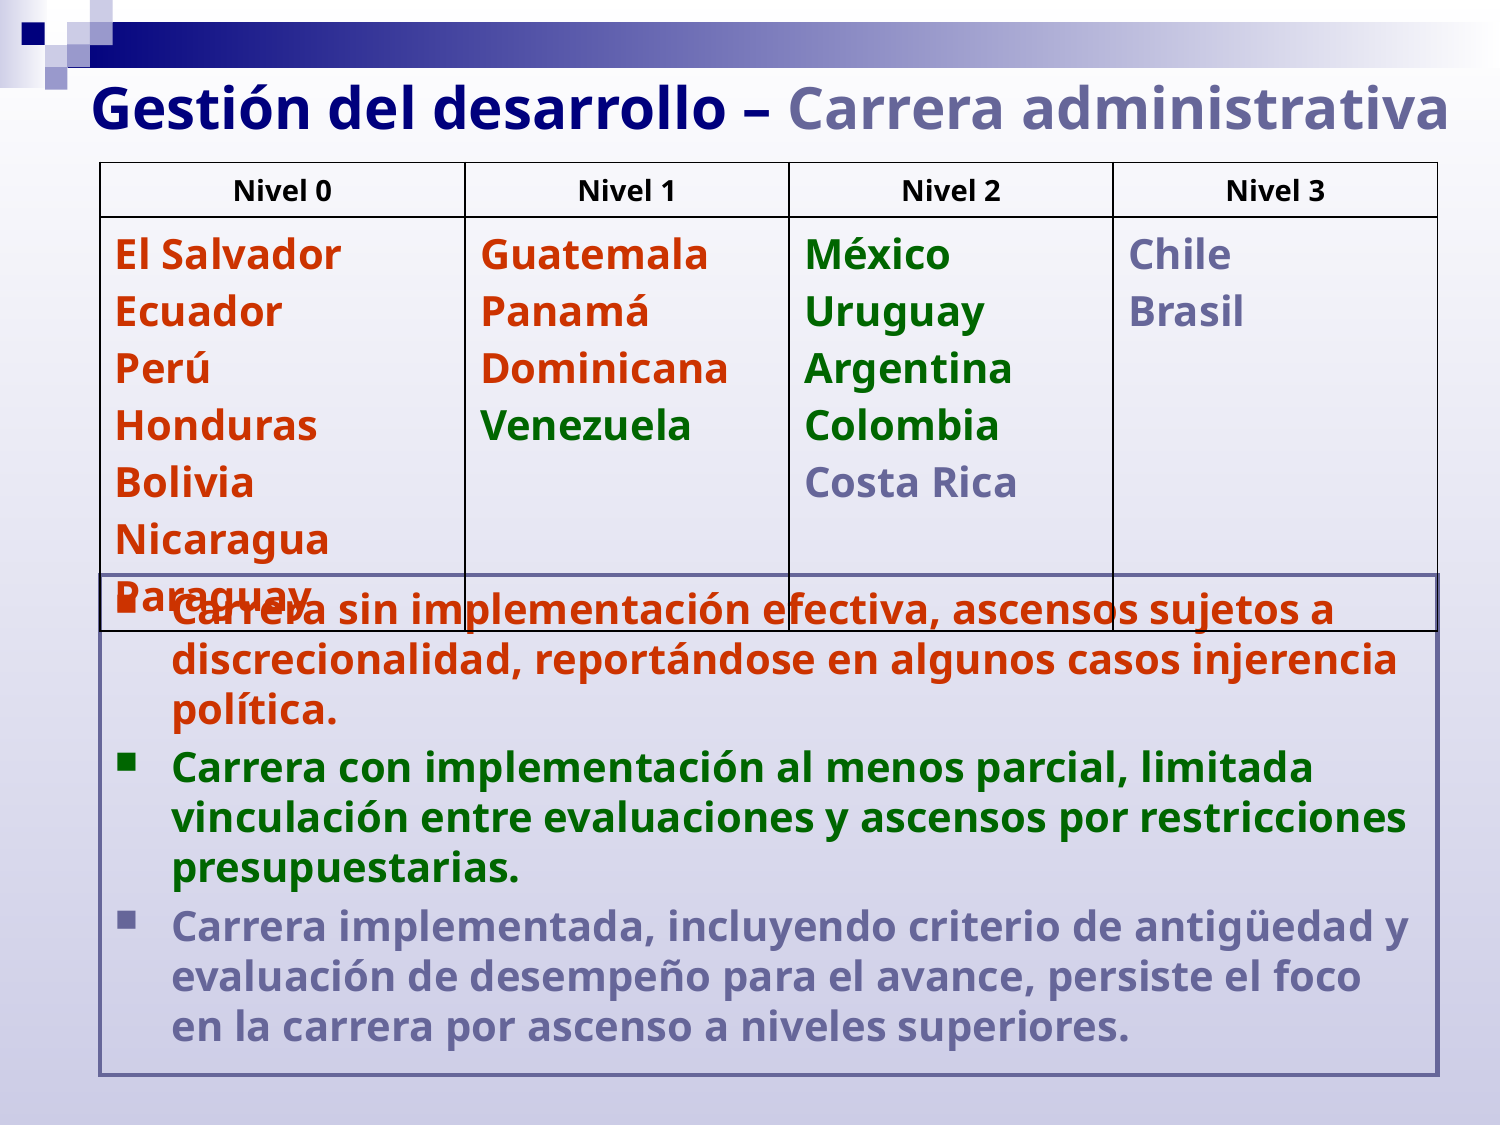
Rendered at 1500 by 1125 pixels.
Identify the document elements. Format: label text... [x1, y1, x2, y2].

table_header Nivel 0 [101, 163, 464, 216]
table_cell El Salvador Ecuador Perú Honduras Bolivia Nicaragua Paraguay [101, 218, 464, 630]
table_header Nivel 2 [790, 163, 1112, 216]
list Carrera sin implementación efectiva, ascensos sujetos a discrecionalidad, reportándose en algunos casos injerencia política. Carrera con implementación al menos parcial, limitada vinculación entre evaluaciones y ascensos por restricciones presupuestarias. Carrera implementada, incluyendo criterio de antigüedad y evaluación de desempeño para el avance, persiste el foco en la carrera por ascenso a niveles superiores. [99, 632, 1438, 1076]
table_cell México Uruguay Argentina Colombia Costa Rica [790, 218, 1112, 630]
table_header Nivel 3 [1114, 163, 1437, 216]
table_cell Guatemala Panamá Dominicana Venezuela [466, 218, 788, 630]
table_cell Chile Brasil [1114, 218, 1437, 630]
table_header Nivel 1 [466, 163, 788, 216]
title Gestión del desarrollo – Carrera administrativa [74, 74, 1500, 138]
